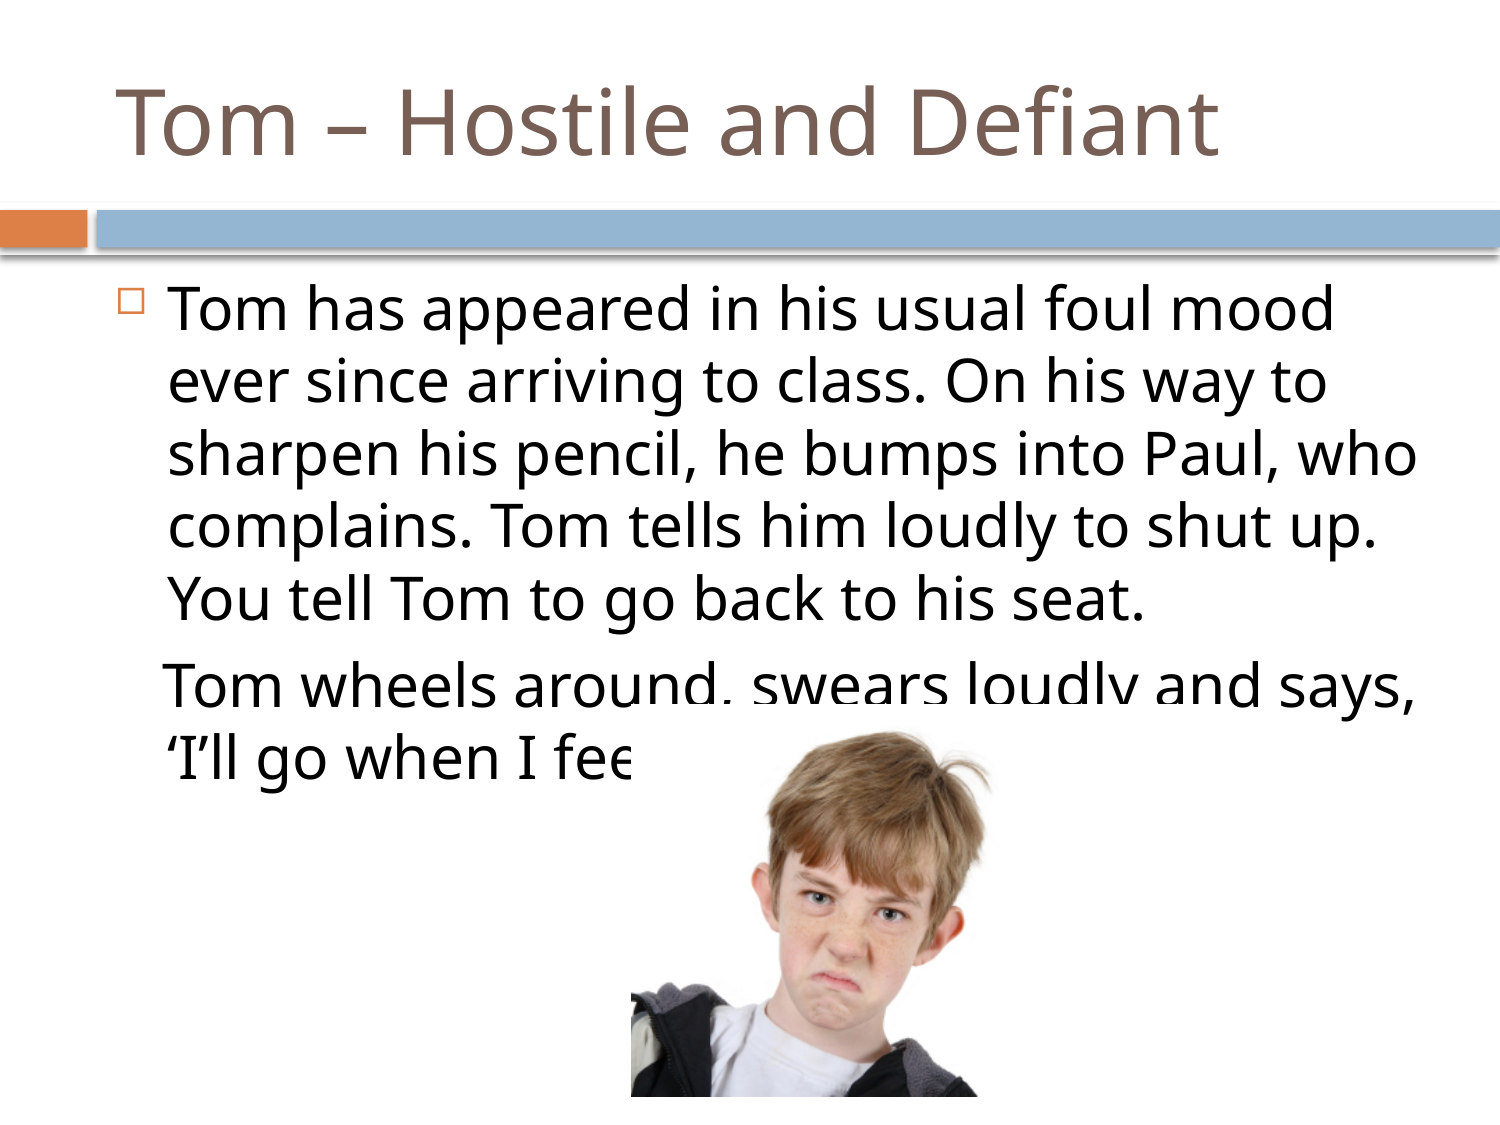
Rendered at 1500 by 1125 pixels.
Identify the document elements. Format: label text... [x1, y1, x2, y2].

picture [631, 703, 1223, 1097]
list Tom has appeared in his usual foul mood ever since arriving to class. On his way to sharpen his pencil, he bumps into Paul, who complains. Tom tells him loudly to shut up. You tell Tom to go back to his seat. Tom wheels around, swears loudly and says, ‘I’ll go when I feel like it.’ [100, 262, 1438, 1000]
title Tom – Hostile and Defiant [100, 37, 1438, 200]
